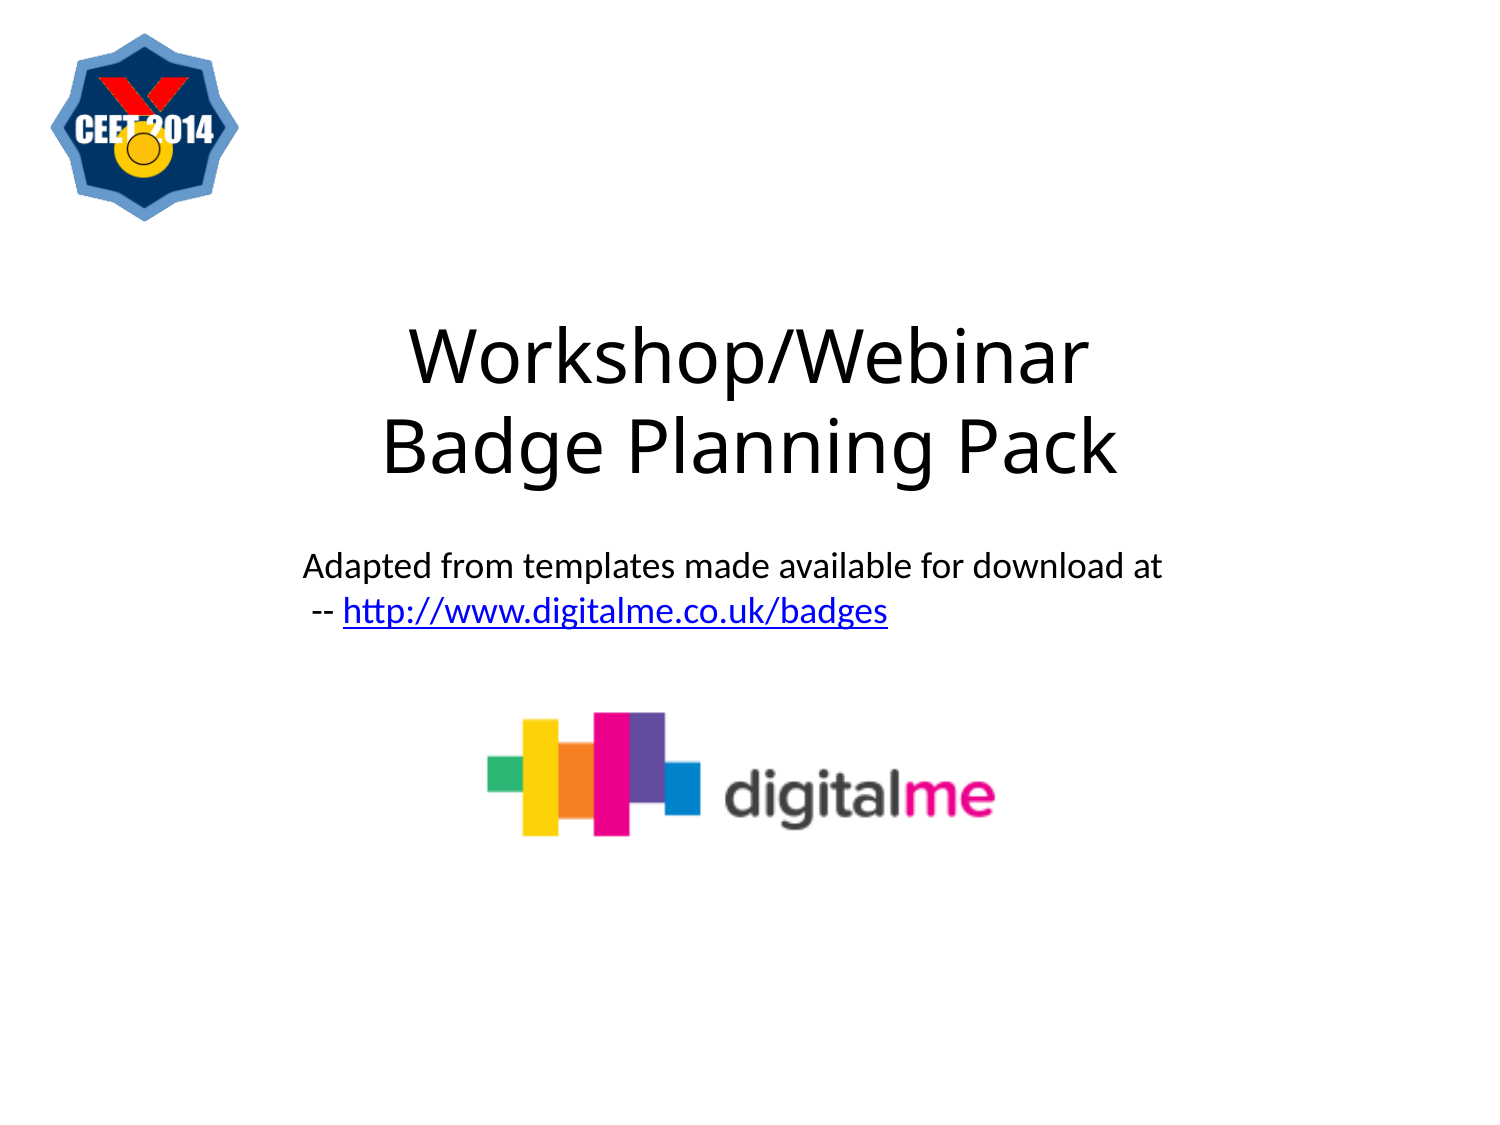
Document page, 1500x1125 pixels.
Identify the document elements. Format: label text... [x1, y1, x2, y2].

text_box Workshop/Webinar Badge Planning Pack [309, 301, 1190, 497]
text_box Adapted from templates made available for download at -- http://www.digitalme.co.uk/badges [287, 534, 1213, 639]
picture [39, 23, 243, 233]
picture [465, 686, 1035, 889]
